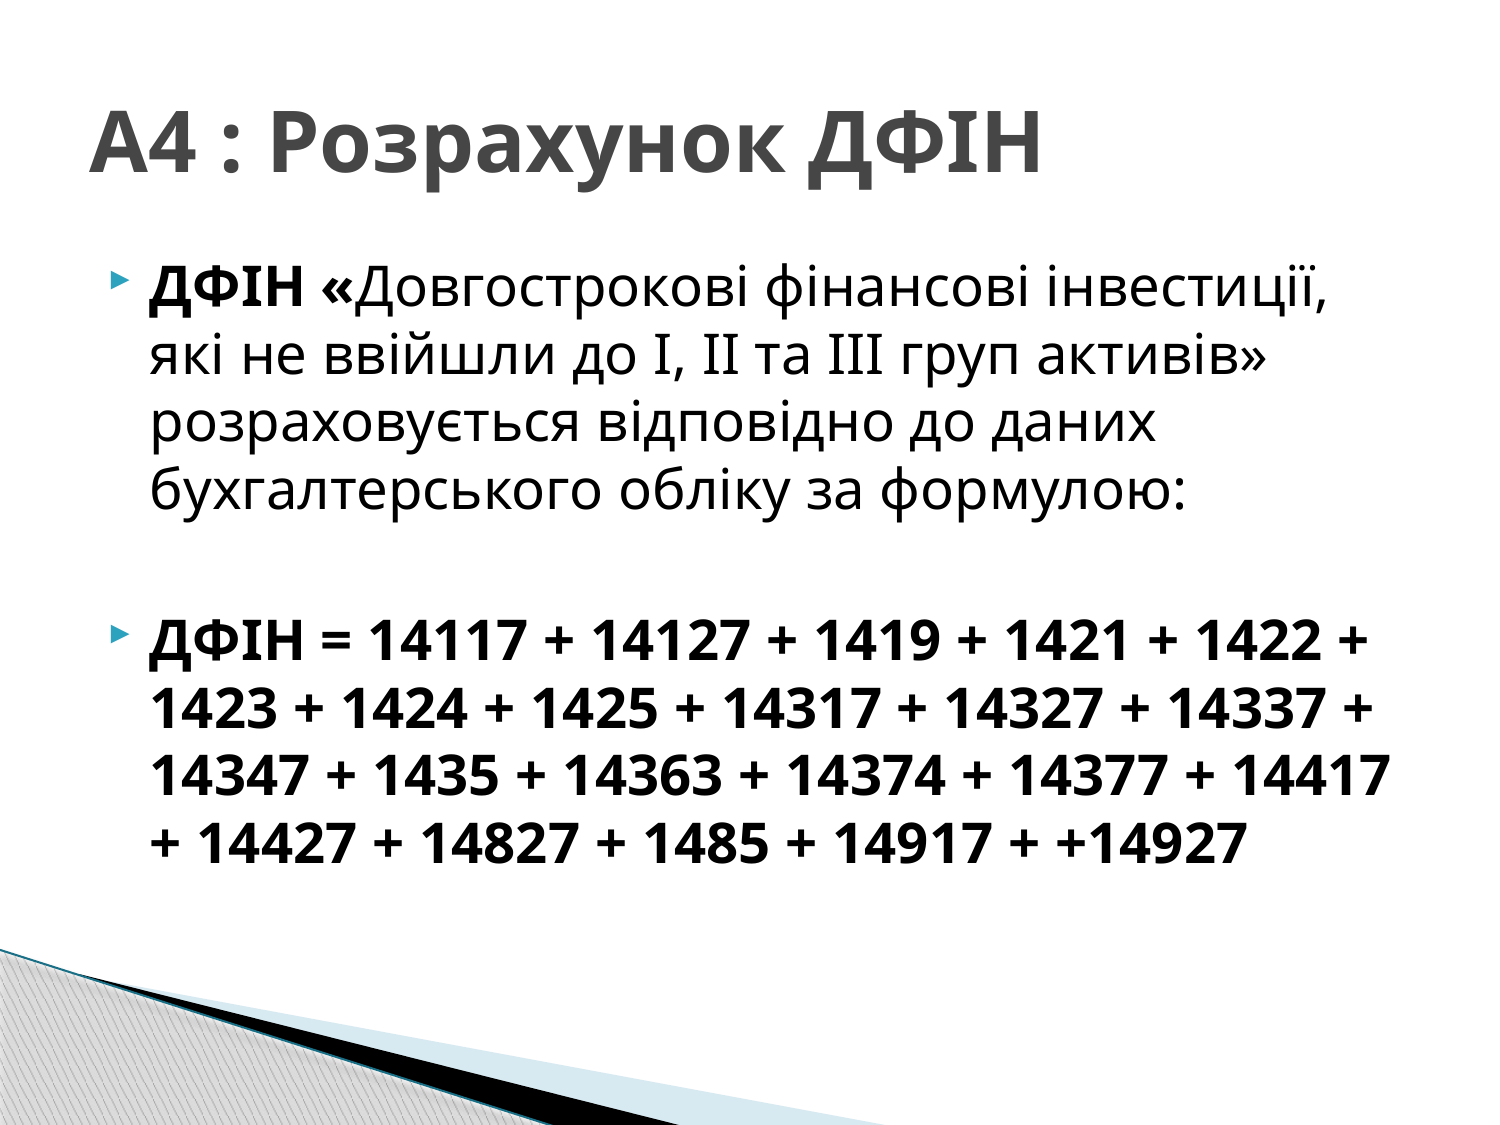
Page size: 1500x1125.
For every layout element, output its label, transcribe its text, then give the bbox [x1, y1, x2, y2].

title А4 : Розрахунок ДФІН [75, 45, 1425, 233]
list ДФІН «Довгострокові фінансові інвестиції, які не ввійшли до I, II та III груп активів» розраховується відповідно до даних бухгалтерського обліку за формулою: ДФІН = 14117 + 14127 + 1419 + 1421 + 1422 + 1423 + 1424 + 1425 + 14317 + 14327 + 14337 + 14347 + 1435 + 14363 + 14374 + 14377 + 14417 + 14427 + 14827 + 1485 + 14917 + +14927 [75, 243, 1425, 986]
